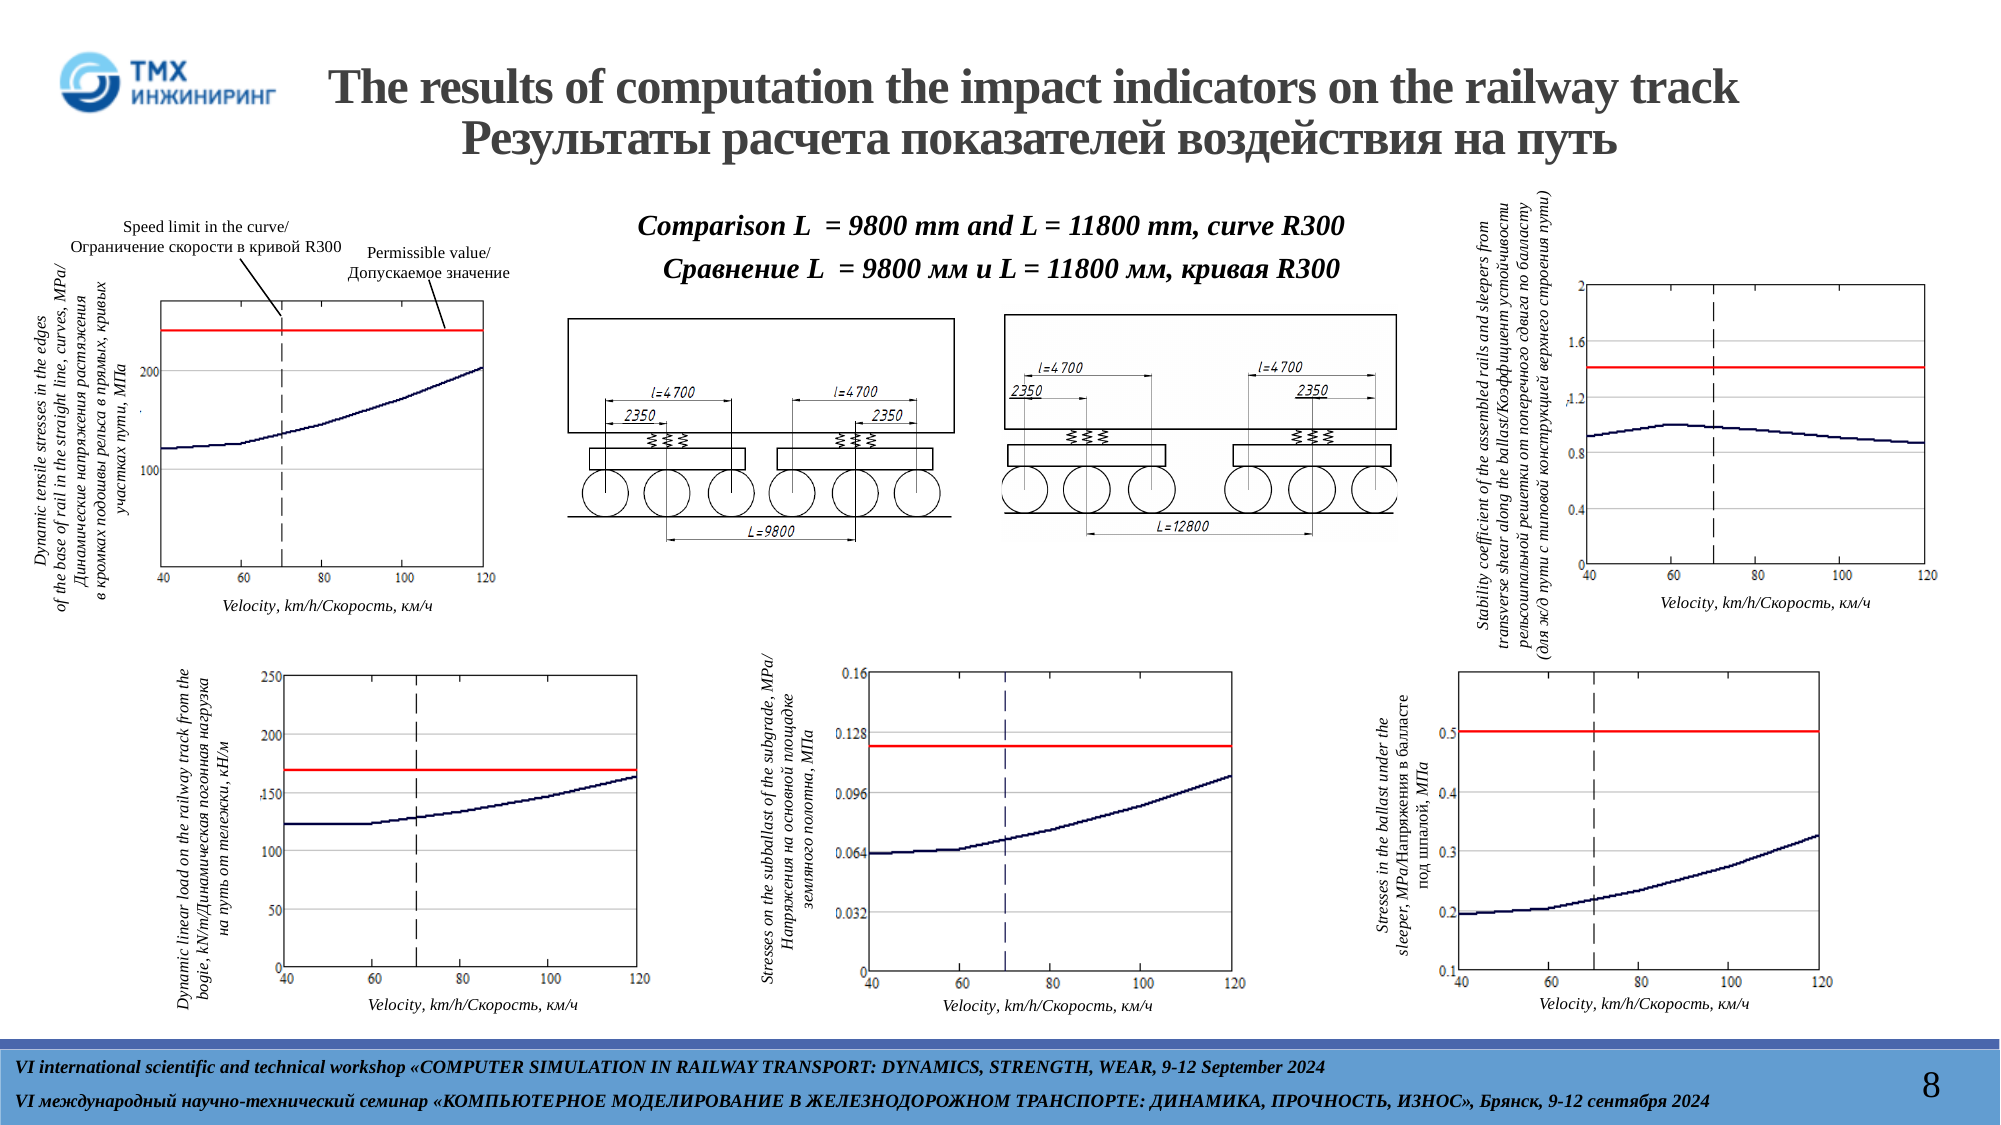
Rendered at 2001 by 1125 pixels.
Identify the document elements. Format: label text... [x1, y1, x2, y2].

text_box Stresses in the ballast under the sleeper, MPa/Напряжения в балласте под шпалой, МПа [1363, 677, 1436, 974]
picture [566, 312, 958, 553]
picture [259, 669, 655, 992]
picture [53, 46, 307, 119]
text_box Velocity, km/h/Скорость, км/ч [927, 1008, 1168, 1023]
text_box Dynamic linear load on the railway track from the bogie, kN/m/Динамическая погонная нагрузка на путь от тележки, кН/м [164, 647, 239, 1032]
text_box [0, 207, 527, 624]
picture [1439, 662, 1840, 998]
text_box Stresses on the subballast of the subgrade, MPa/ Напряжения на основной площадке земляного полотна, МПа [748, 627, 824, 1012]
text_box Stability coefficient of the assembled rails and sleepers from transverse shear along the ballast/Коэффициент устойчивости рельсошпальной решетки от поперечного сдвига по балласту (для ж/д пути с типовой конструкцией верхнего строения пути) [1464, 174, 1559, 660]
text_box Velocity, km/h/Скорость, км/ч [1645, 597, 1886, 619]
picture [1565, 274, 1942, 589]
text_box 8 [1907, 1052, 1956, 1113]
text_box Velocity, km/h/Скорость, км/ч [352, 1000, 594, 1022]
picture [835, 663, 1253, 998]
picture [1001, 303, 1398, 542]
text_box VI international scientific and technical workshop «COMPUTER SIMULATION IN RAILWAY TRANSPORT: DYNAMICS, STRENGTH, WEAR, 9-12 September 2024 VI международный научно-технический семинар «КОМПЬЮТЕРНОЕ МОДЕЛИРОВАНИЕ В ЖЕЛЕЗНОДОРОЖНОМ ТРАНСПОРТЕ: ДИНАМИКА, ПРОЧНОСТЬ, ИЗНОС», Брянск, 9-12 сентября 2024 [0, 1047, 1775, 1119]
text_box Сравнение L = 9800 мм и L = 11800 мм, кривая R300 [648, 242, 1356, 293]
text_box Comparison L = 9800 mm and L = 11800 mm, curve R300 [622, 199, 1361, 250]
text_box The results of computation the impact indicators on the railway track Результаты расчета показателей воздействия на путь [214, 47, 1865, 173]
text_box Velocity, km/h/Скорость, км/ч [1524, 1006, 1765, 1021]
